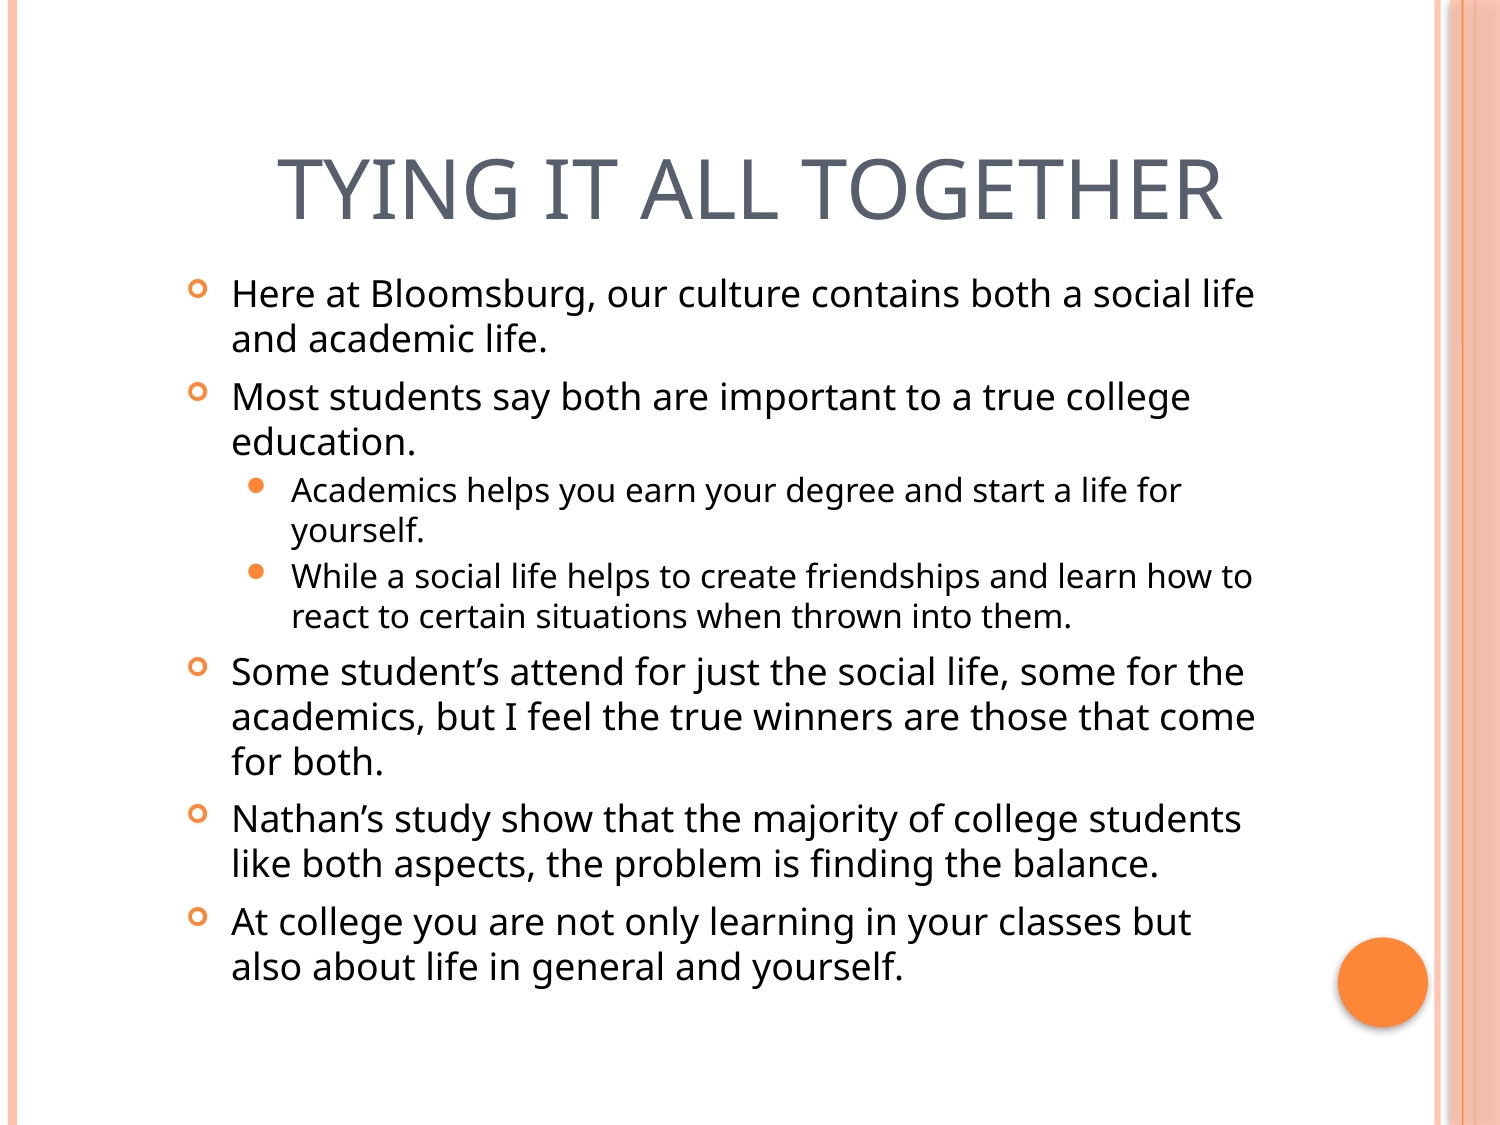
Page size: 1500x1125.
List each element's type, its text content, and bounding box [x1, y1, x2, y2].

list Here at Bloomsburg, our culture contains both a social life and academic life. Most students say both are important to a true college education. Academics helps you earn your degree and start a life for yourself. While a social life helps to create friendships and learn how to react to certain situations when thrown into them. Some student’s attend for just the social life, some for the academics, but I feel the true winners are those that come for both. Nathan’s study show that the majority of college students like both aspects, the problem is finding the balance. At college you are not only learning in your classes but also about life in general and yourself. [171, 262, 1283, 1025]
title Tying It All Together [174, 125, 1328, 244]
